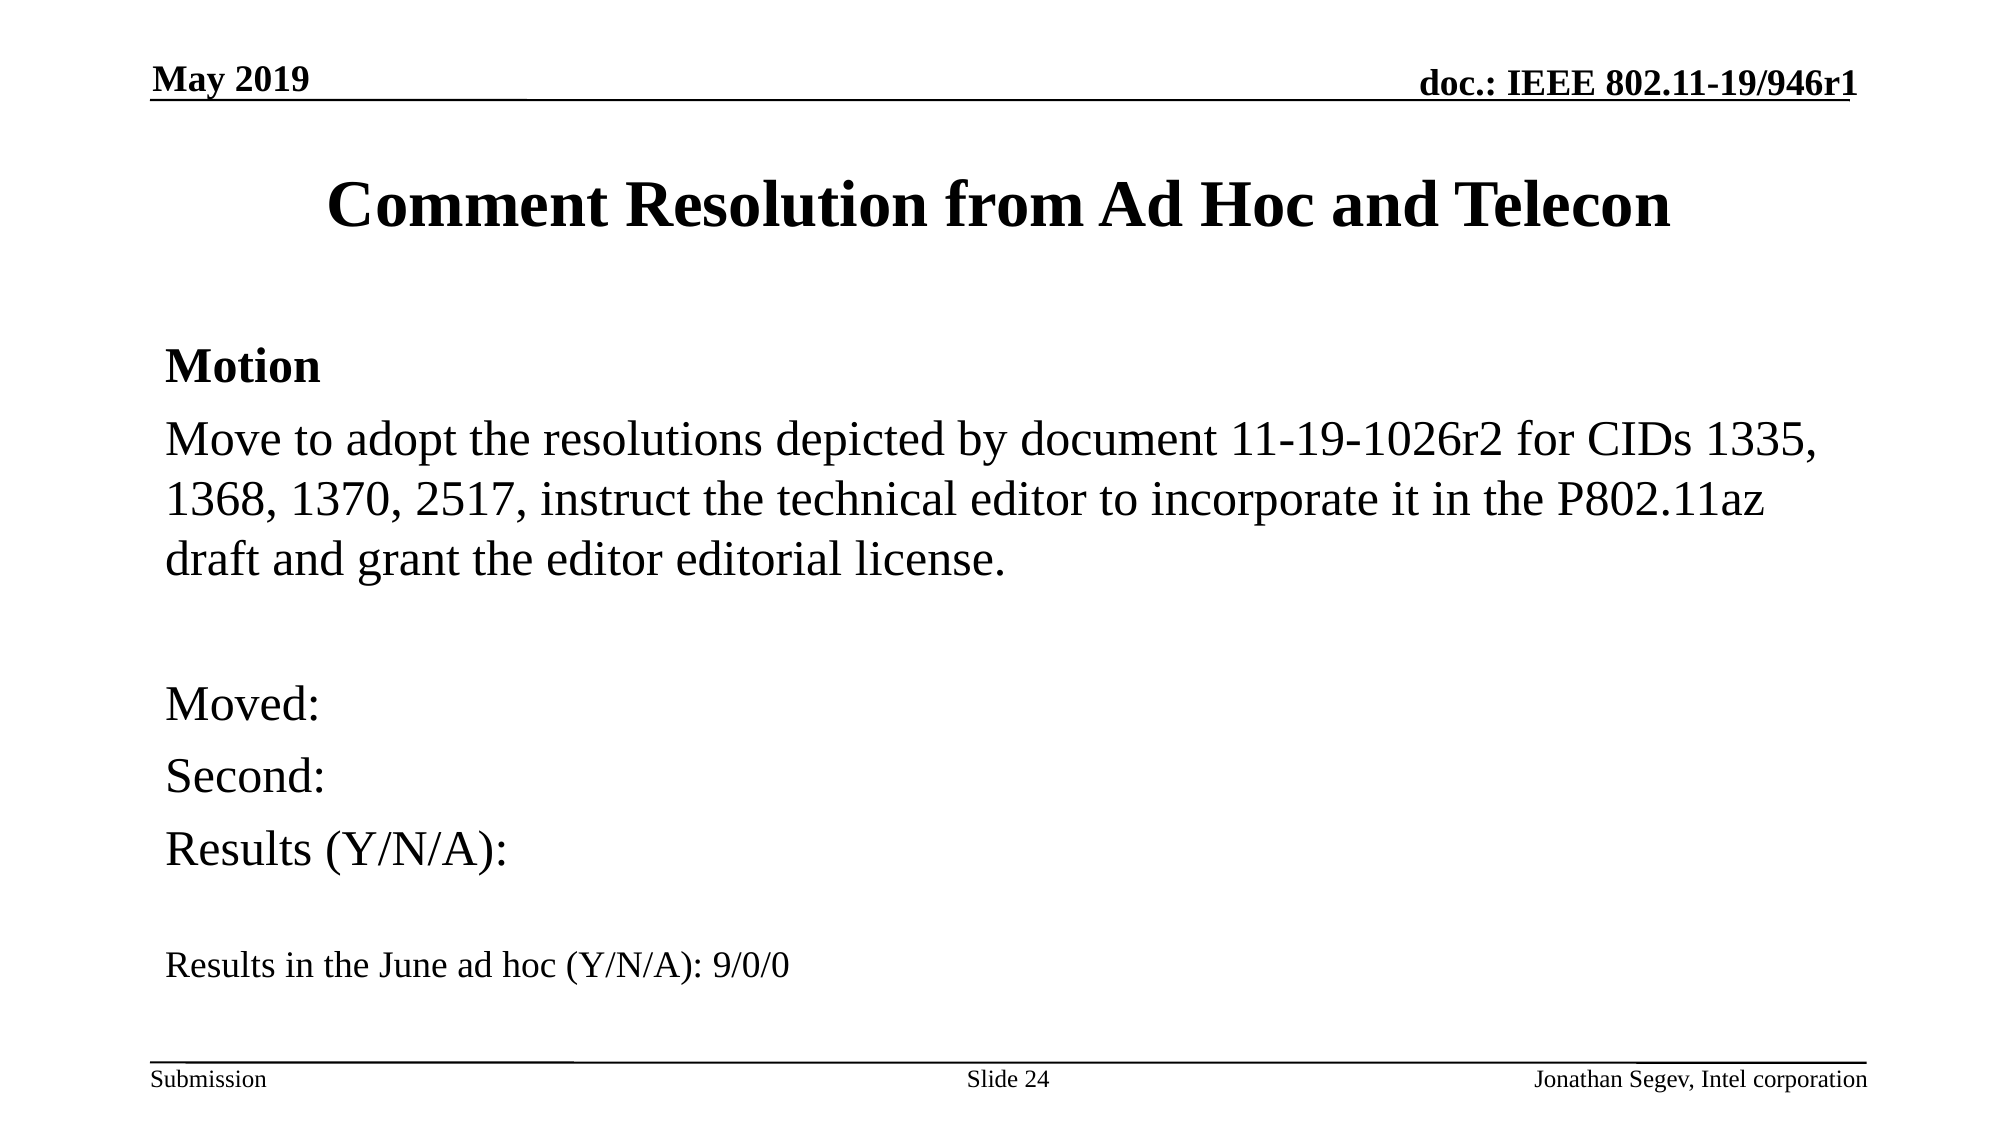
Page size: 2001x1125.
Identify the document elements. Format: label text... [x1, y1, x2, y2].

title Comment Resolution from Ad Hoc and Telecon [149, 112, 1850, 288]
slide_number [152, 54, 563, 100]
slide_number Slide 24 [950, 1061, 1067, 1123]
footer Jonathan Segev, Intel corporation [1171, 1061, 1869, 1093]
list Motion Move to adopt the resolutions depicted by document 11-19-1026r2 for CIDs 1335, 1368, 1370, 2517, instruct the technical editor to incorporate it in the P802.11az draft and grant the editor editorial license. Moved: Second: Results (Y/N/A): Results in the June ad hoc (Y/N/A): 9/0/0 [149, 324, 1850, 1000]
